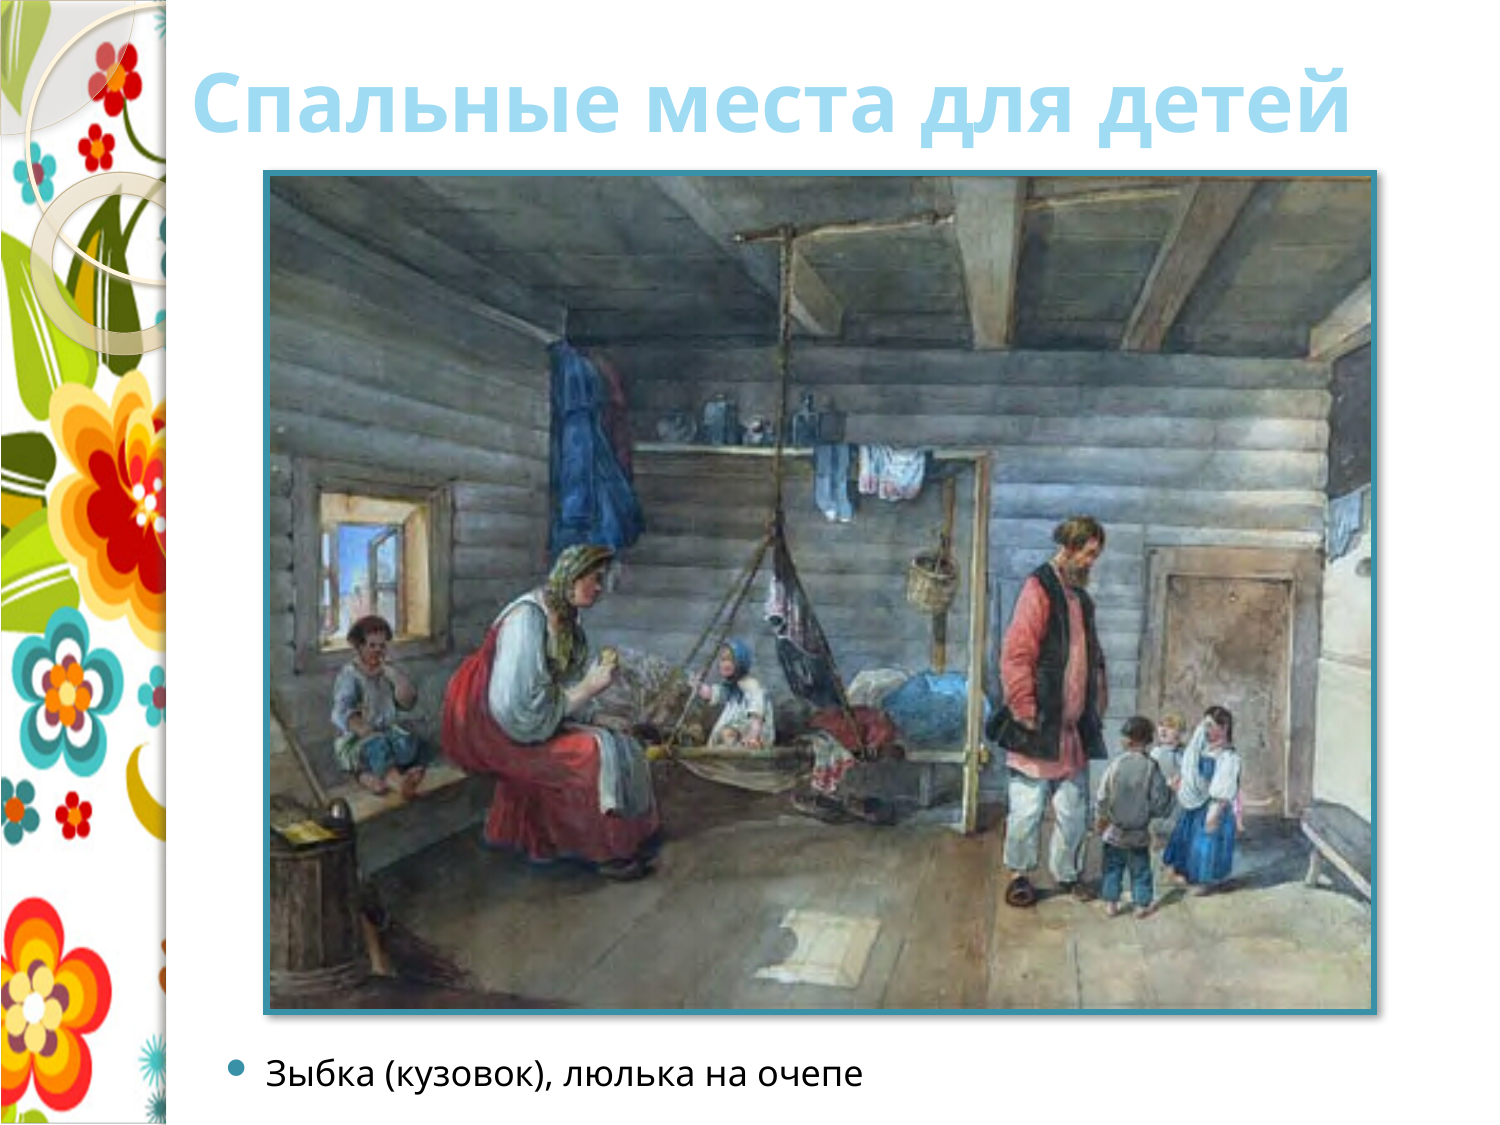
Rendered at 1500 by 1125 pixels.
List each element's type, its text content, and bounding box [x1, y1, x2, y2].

list Зыбка (кузовок), люлька на очепе [199, 1042, 1500, 1102]
picture [0, 134, 166, 1125]
picture [136, 0, 164, 4]
title Спальные места для детей [175, 0, 1466, 200]
picture [53, 241, 160, 332]
picture [32, 13, 160, 207]
picture [62, 195, 160, 280]
picture [269, 175, 1372, 1010]
